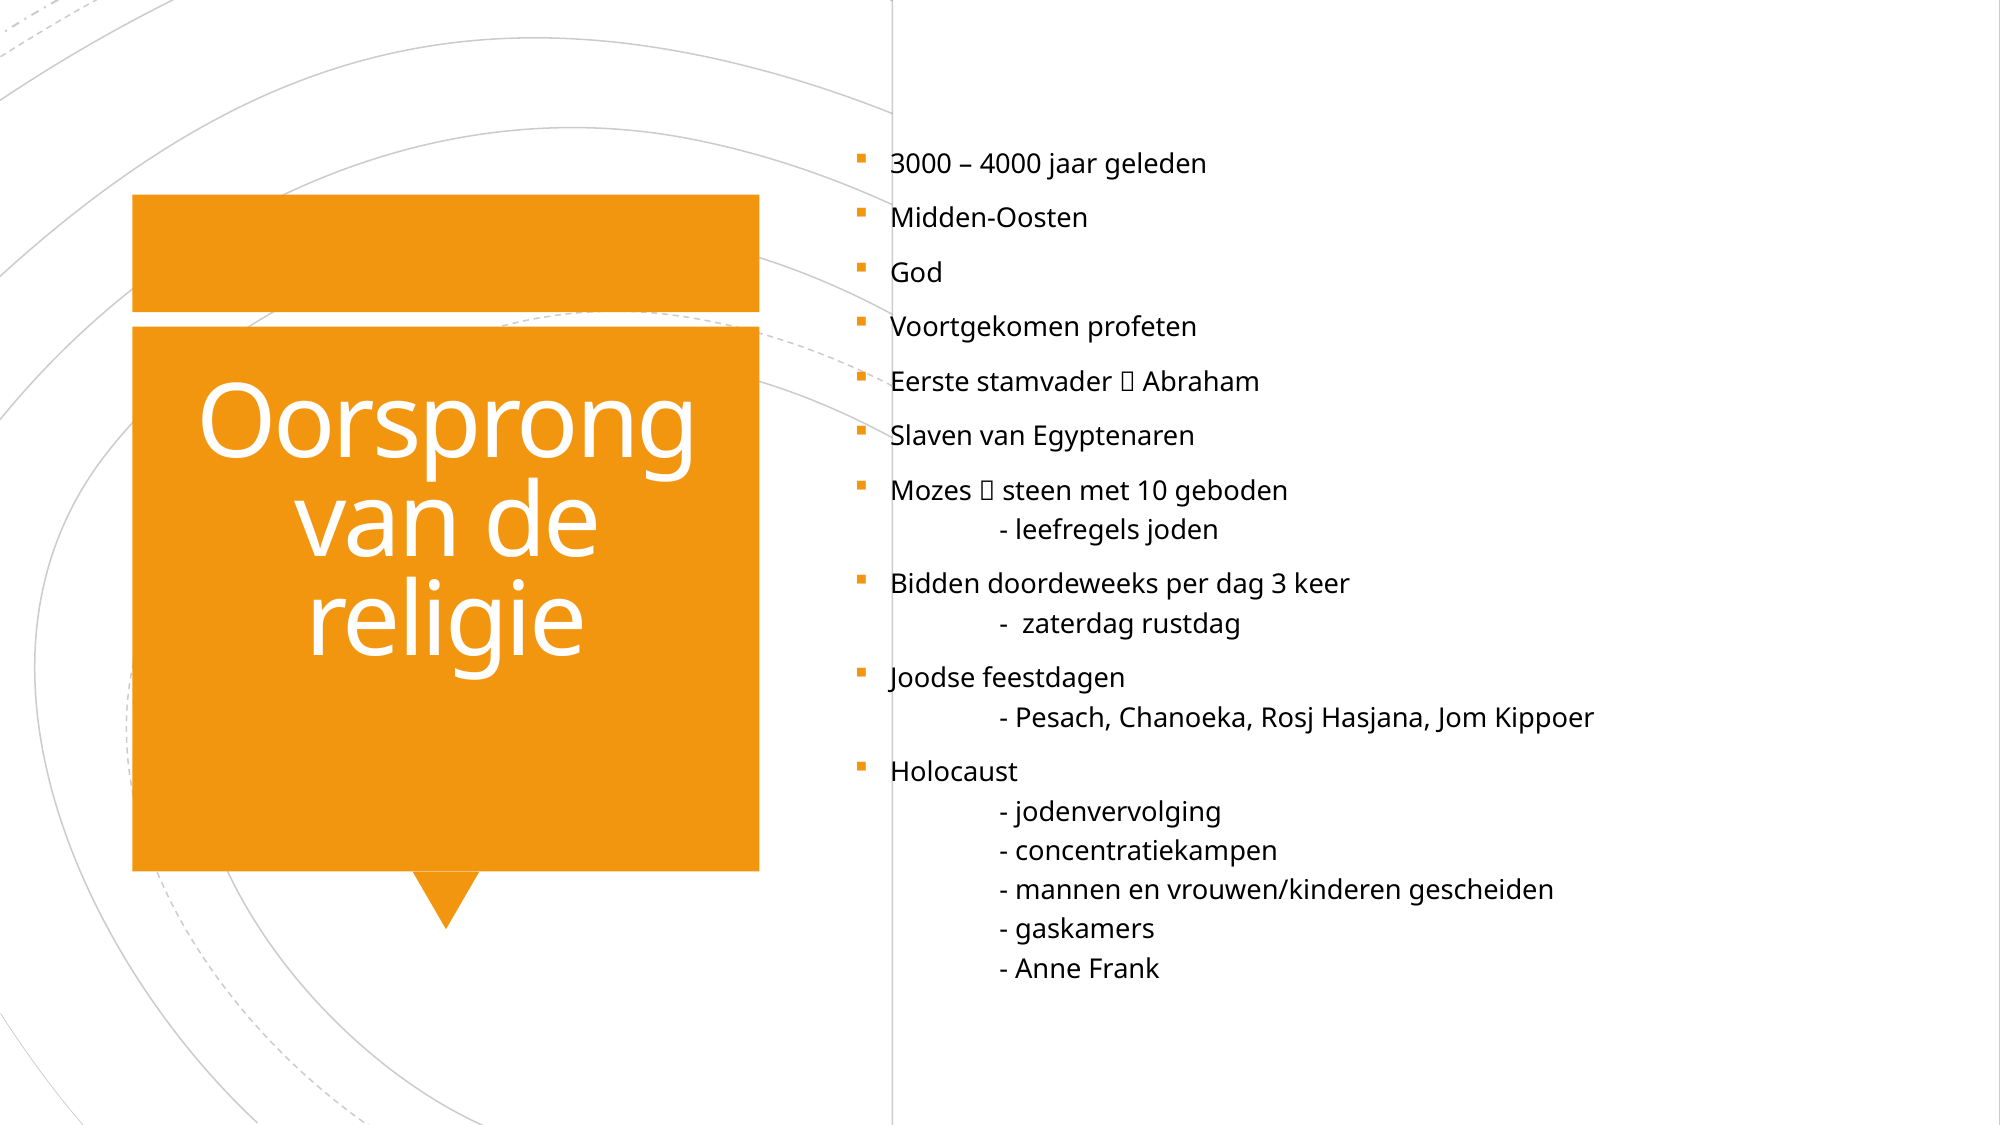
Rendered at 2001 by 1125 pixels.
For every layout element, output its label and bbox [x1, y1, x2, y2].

text_box [132, 194, 760, 930]
text_box [0, 0, 2000, 1125]
